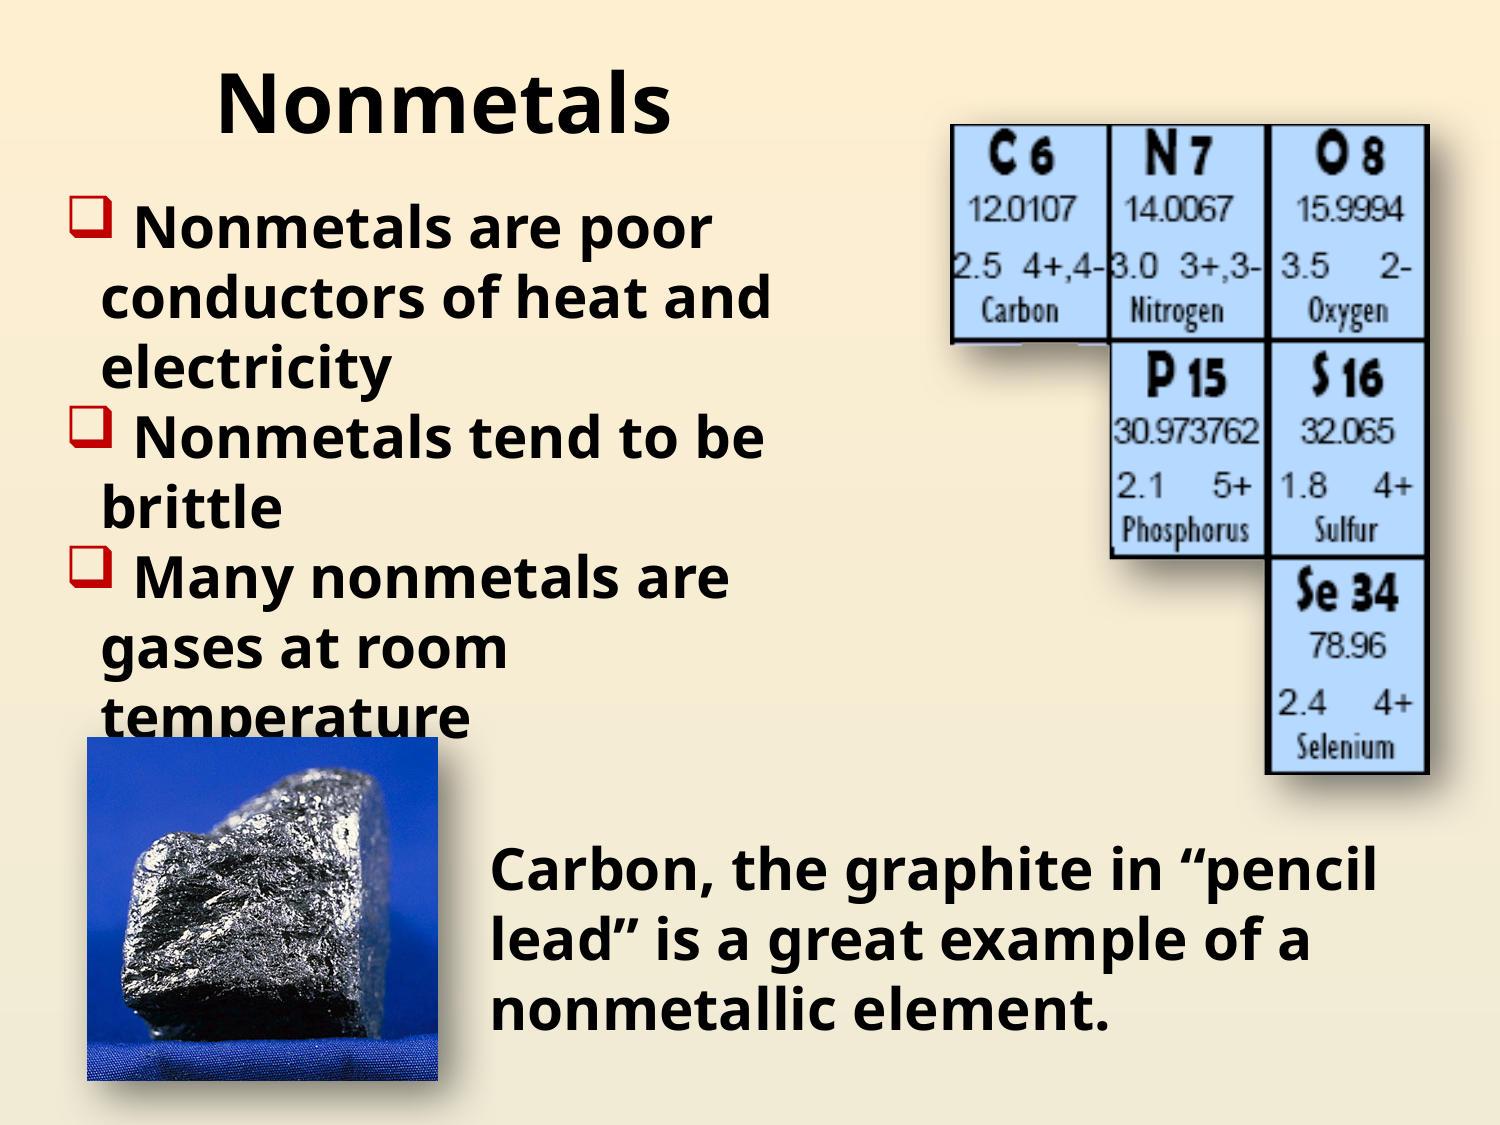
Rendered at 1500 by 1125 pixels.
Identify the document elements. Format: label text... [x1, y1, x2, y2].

title Nonmetals [99, 49, 788, 112]
text_box Nonmetals are poor conductors of heat and electricity Nonmetals tend to be brittle Many nonmetals are gases at room temperature [49, 112, 875, 758]
picture [87, 737, 438, 1081]
picture [949, 124, 1430, 776]
text_box Carbon, the graphite in “pencil lead” is a great example of a nonmetallic element. [474, 825, 1438, 1050]
